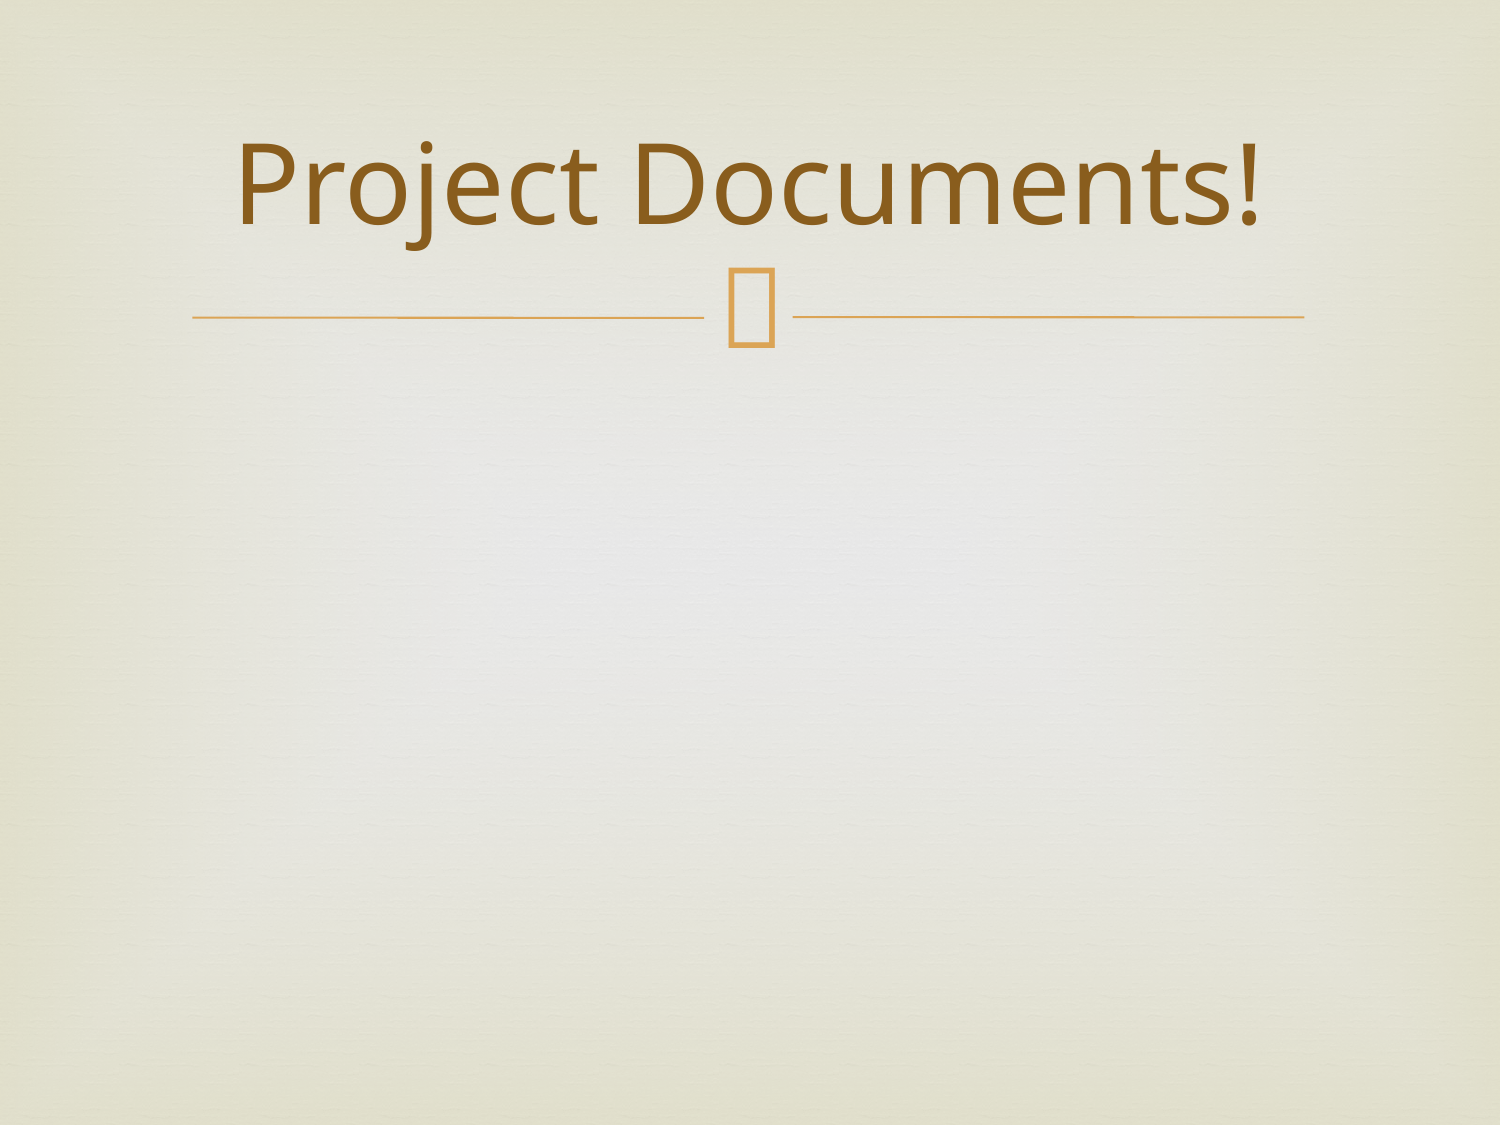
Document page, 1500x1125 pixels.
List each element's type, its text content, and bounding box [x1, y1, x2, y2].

title Project Documents! [112, 93, 1386, 267]
